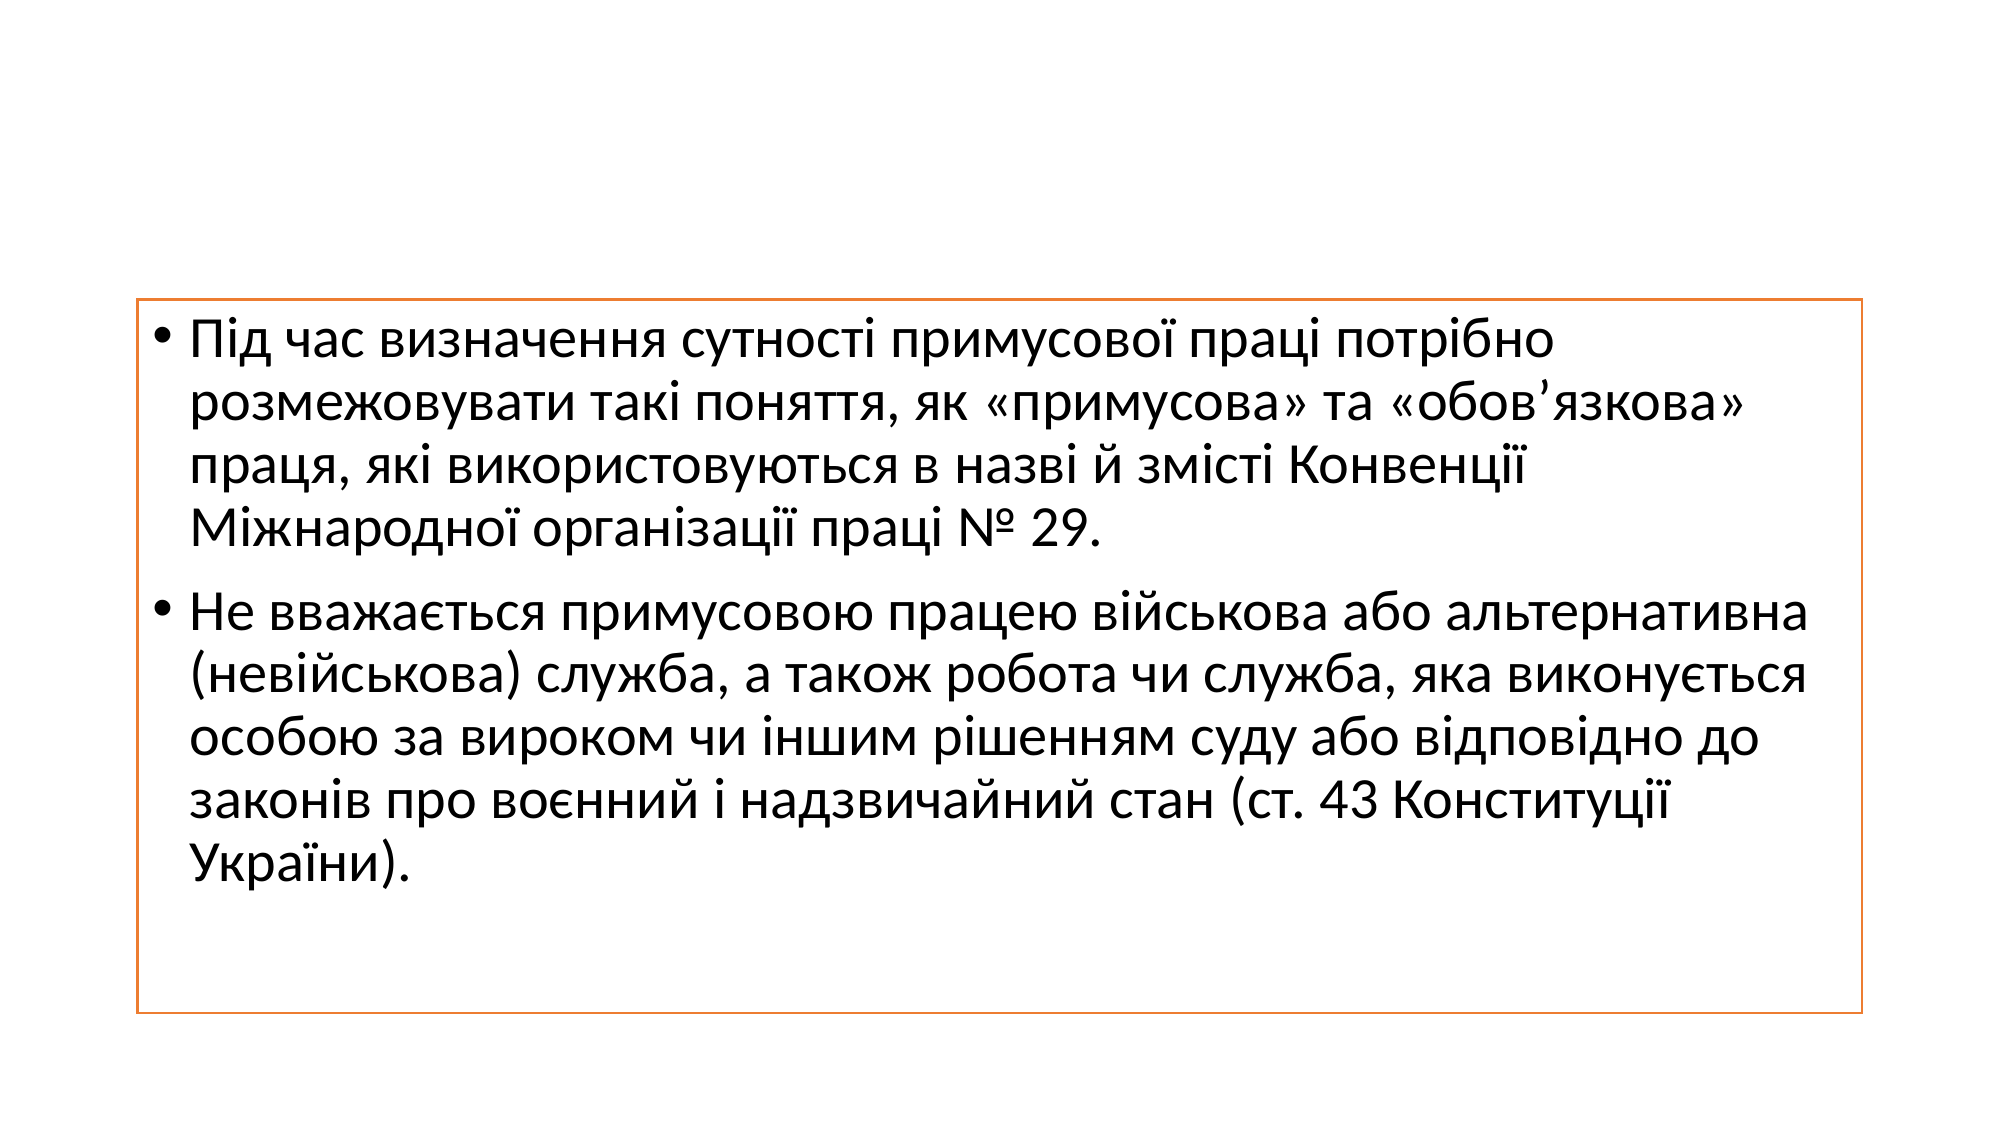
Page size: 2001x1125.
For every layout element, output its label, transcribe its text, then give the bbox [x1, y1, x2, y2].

list Під час визначення сутності примусової праці потрібно розмежовувати такі поняття, як «примусова» та «обов’язкова» праця, які використовуються в назві й змісті Конвенції Міжнародної організації праці № 29. Не вважається примусовою пра­цею військова або альтернативна (невійськова) служба, а також робота чи служба, яка вико­нується особою за вироком чи іншим рішенням суду або відповідно до законів про воєнний і надзвичайний стан (ст. 43 Конституції України). [136, 298, 1863, 1014]
